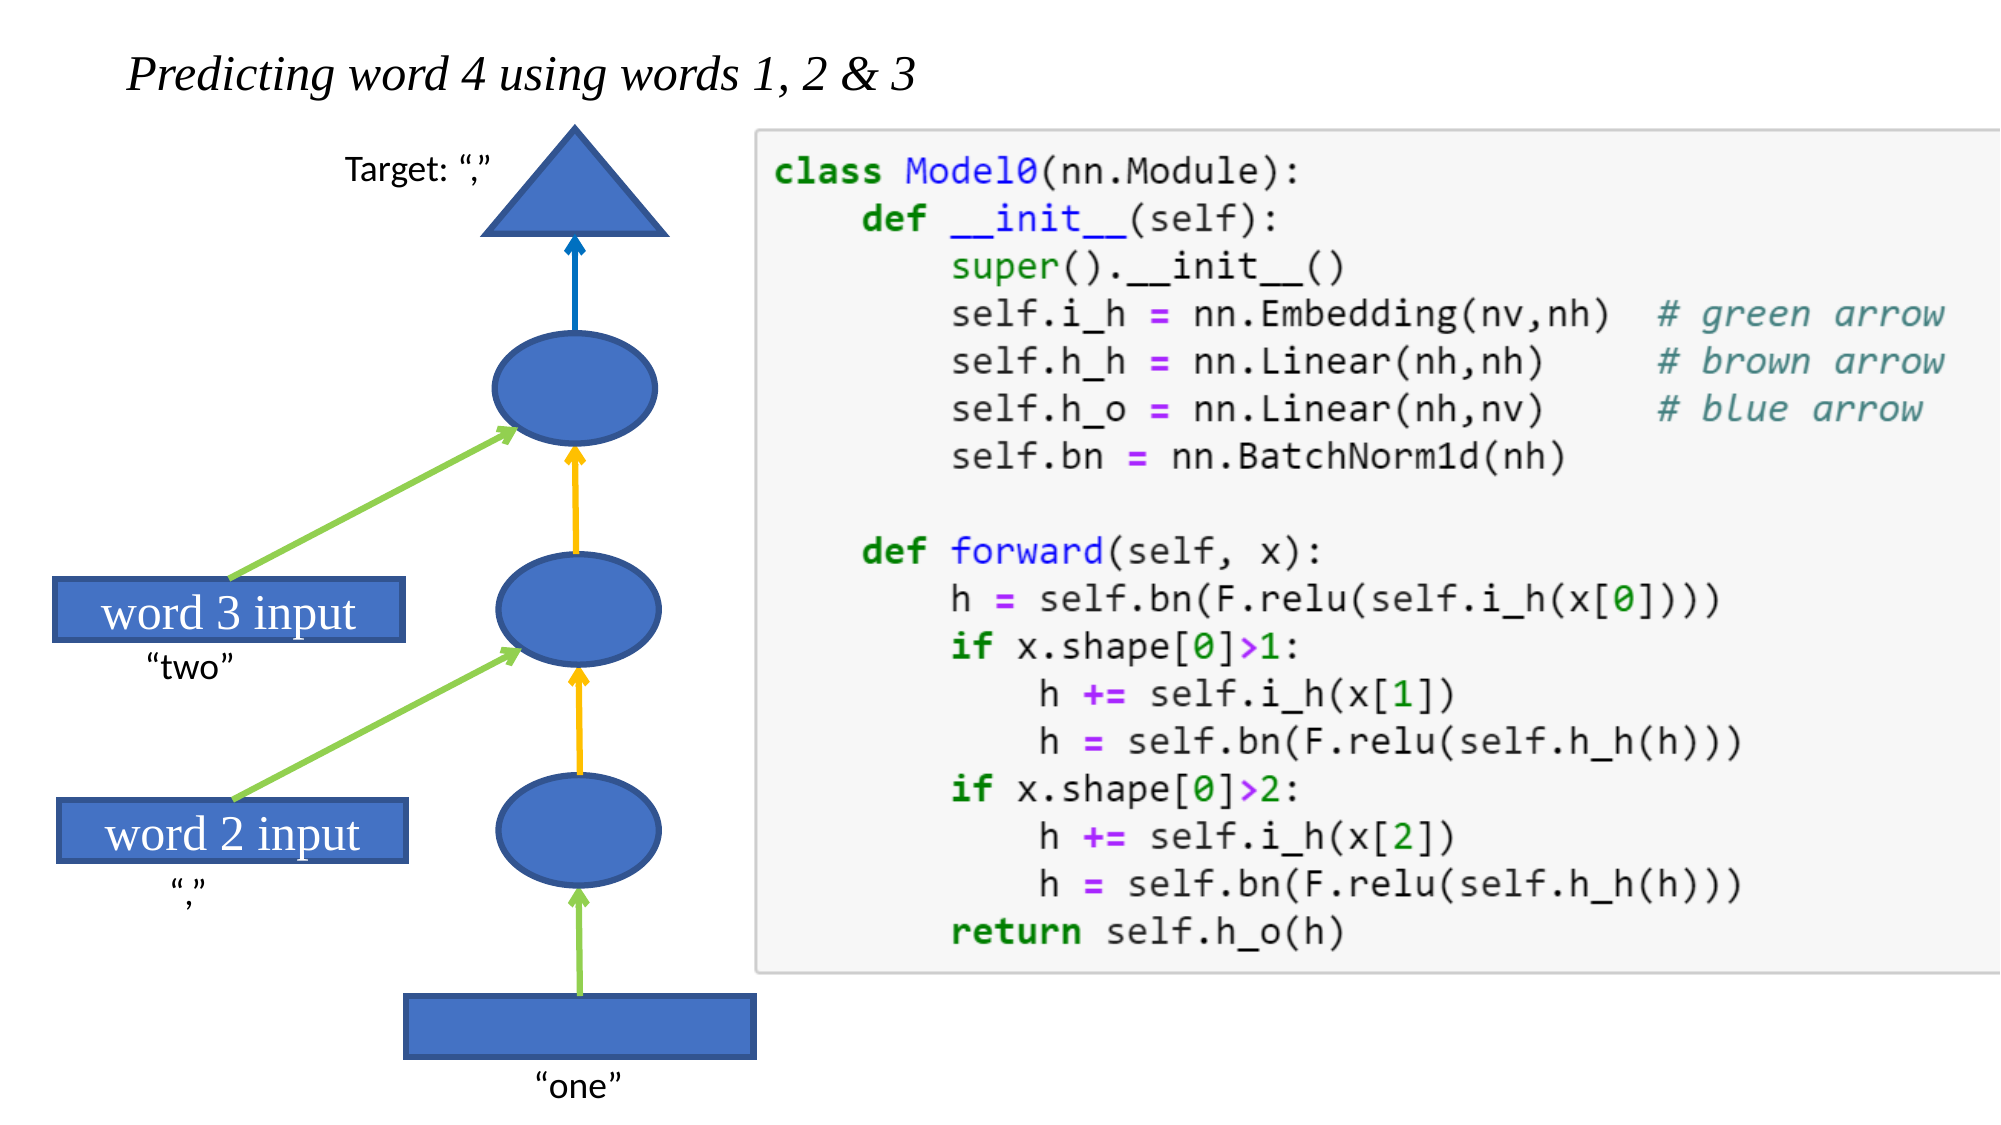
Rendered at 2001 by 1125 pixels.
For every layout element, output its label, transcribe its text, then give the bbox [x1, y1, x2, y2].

text_box [484, 127, 666, 235]
text_box Target: “,” [329, 136, 507, 197]
text_box [493, 332, 657, 445]
text_box [497, 774, 660, 887]
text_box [228, 427, 519, 579]
text_box “,” [153, 860, 222, 921]
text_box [232, 648, 522, 800]
text_box word 3 input [54, 578, 403, 641]
text_box “two” [129, 634, 250, 695]
text_box Predicting word 4 using words 1, 2 & 3 [111, 33, 932, 108]
text_box word 2 input [58, 799, 407, 862]
text_box [497, 553, 660, 666]
text_box “one” [518, 1054, 638, 1114]
text_box [405, 995, 755, 1058]
picture [750, 121, 2000, 984]
